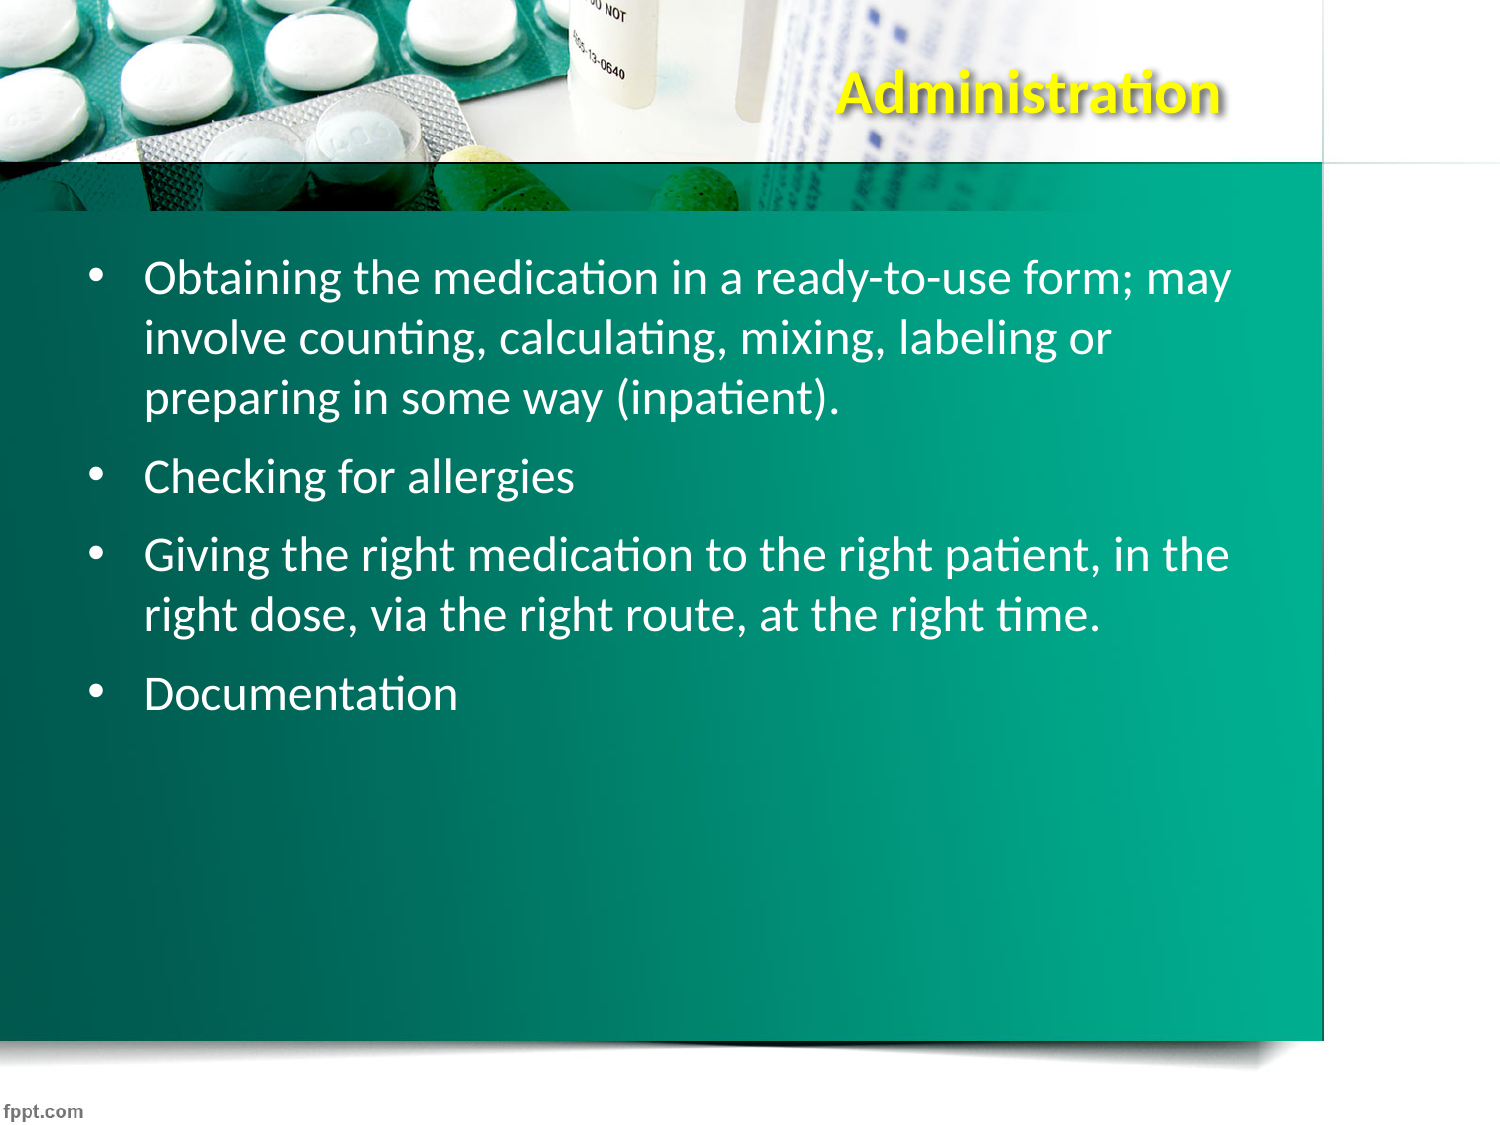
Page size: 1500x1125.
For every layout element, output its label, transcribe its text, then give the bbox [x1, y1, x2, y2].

list Obtaining the medication in a ready-to-use form; may involve counting, calculating, mixing, labeling or preparing in some way (inpatient). Checking for allergies Giving the right medication to the right patient, in the right dose, via the right route, at the right time. Documentation [72, 236, 1275, 889]
picture [0, 0, 1500, 1125]
title Administration [673, 8, 1252, 169]
